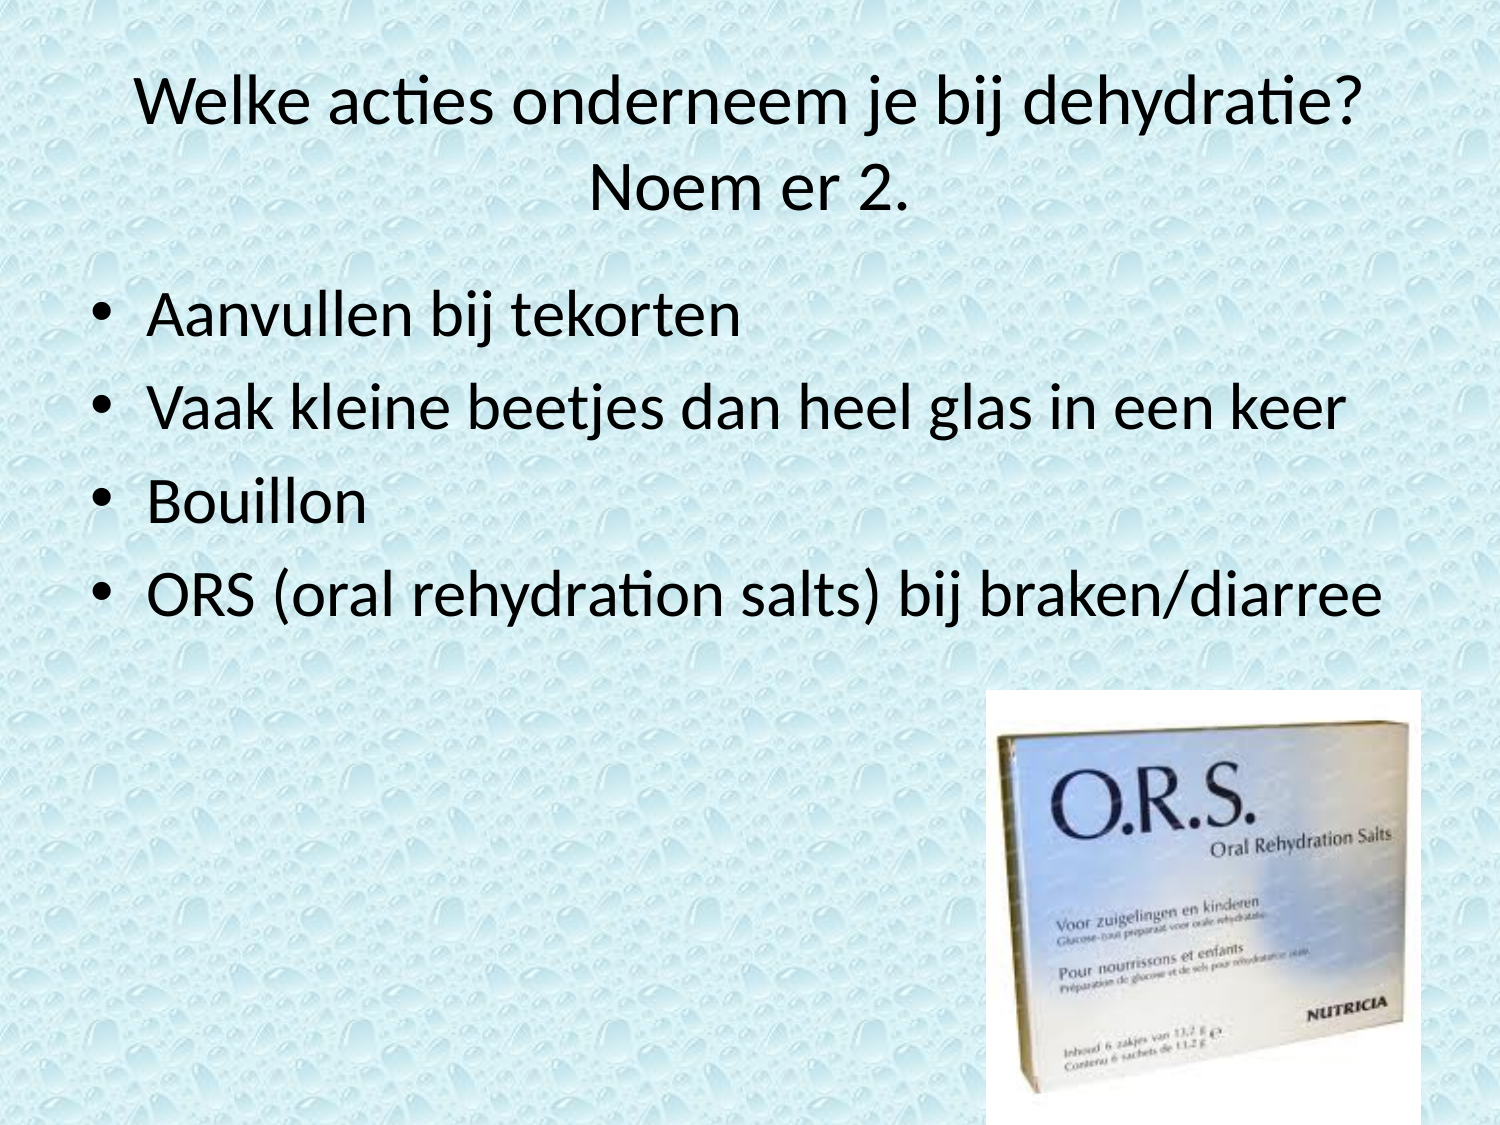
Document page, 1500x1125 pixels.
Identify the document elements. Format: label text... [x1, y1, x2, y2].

picture [985, 690, 1421, 1125]
list Aanvullen bij tekorten Vaak kleine beetjes dan heel glas in een keer Bouillon ORS (oral rehydration salts) bij braken/diarree [75, 262, 1425, 1005]
title Welke acties onderneem je bij dehydratie? Noem er 2. [75, 45, 1425, 233]
